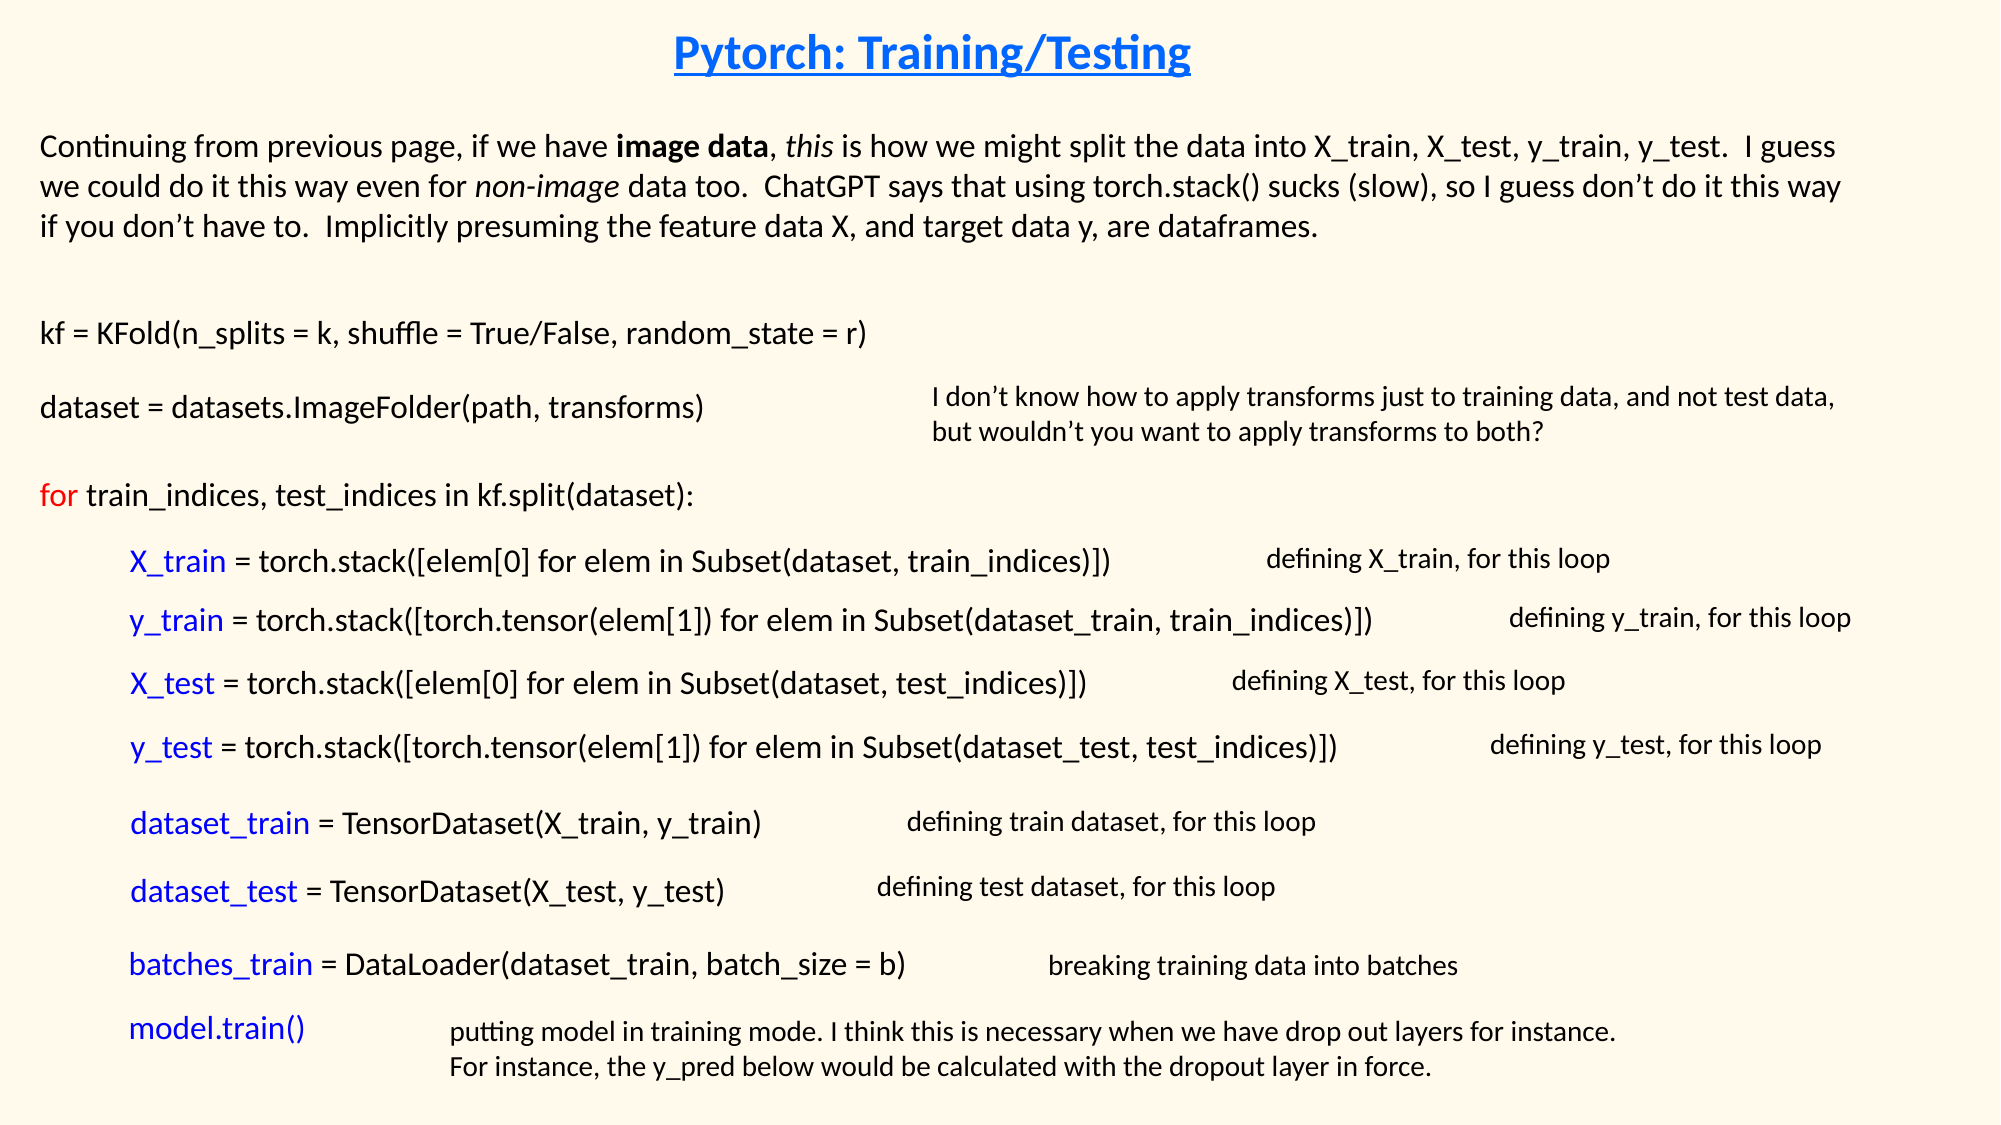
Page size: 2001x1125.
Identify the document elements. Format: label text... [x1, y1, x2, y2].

text_box defining train dataset, for this loop [892, 795, 1375, 845]
text_box batches_train = DataLoader(dataset_train, batch_size = b) [113, 934, 950, 990]
text_box defining X_test, for this loop [1217, 653, 1628, 704]
text_box dataset_train = TensorDataset(X_train, y_train) [115, 793, 797, 849]
text_box for train_indices, test_indices in kf.split(dataset): [25, 466, 718, 521]
text_box X_train = torch.stack([elem[0] for elem in Subset(dataset, train_indices)]) [115, 531, 1133, 587]
text_box dataset = datasets.ImageFolder(path, transforms) [25, 377, 748, 432]
text_box model.train() [113, 998, 335, 1054]
text_box Continuing from previous page, if we have image data, this is how we might split the data into X_train, X_test, y_train, y_test. I guess we could do it this way even for non-image data too. ChatGPT says that using torch.stack() sucks (slow), so I guess don’t do it this way if you don’t have to. Implicitly presuming the feature data X, and target data y, are dataframes. [25, 117, 1862, 252]
text_box defining test dataset, for this loop [862, 859, 1323, 910]
text_box dataset_test = TensorDataset(X_test, y_test) [115, 861, 758, 917]
text_box X_test = torch.stack([elem[0] for elem in Subset(dataset, test_indices)]) [115, 653, 1313, 709]
text_box breaking training data into batches [1033, 938, 1504, 989]
text_box y_test = torch.stack([torch.tensor(elem[1]) for elem in Subset(dataset_test, test_indices)]) [115, 718, 1362, 773]
text_box defining X_train, for this loop [1251, 531, 1691, 582]
text_box defining y_test, for this loop [1475, 718, 1886, 768]
text_box I don’t know how to apply transforms just to training data, and not test data, but wouldn’t you want to apply transforms to both? [917, 369, 1851, 455]
text_box defining y_train, for this loop [1494, 591, 1906, 641]
text_box putting model in training mode. I think this is necessary when we have drop out layers for instance. For instance, the y_pred below would be calculated with the dropout layer in force. [434, 1005, 1667, 1090]
text_box kf = KFold(n_splits = k, shuffle = True/False, random_state = r) [25, 303, 899, 359]
text_box Pytorch: Training/Testing [658, 12, 1207, 87]
text_box y_train = torch.stack([torch.tensor(elem[1]) for elem in Subset(dataset_train, train_indices)]) [114, 591, 1399, 646]
